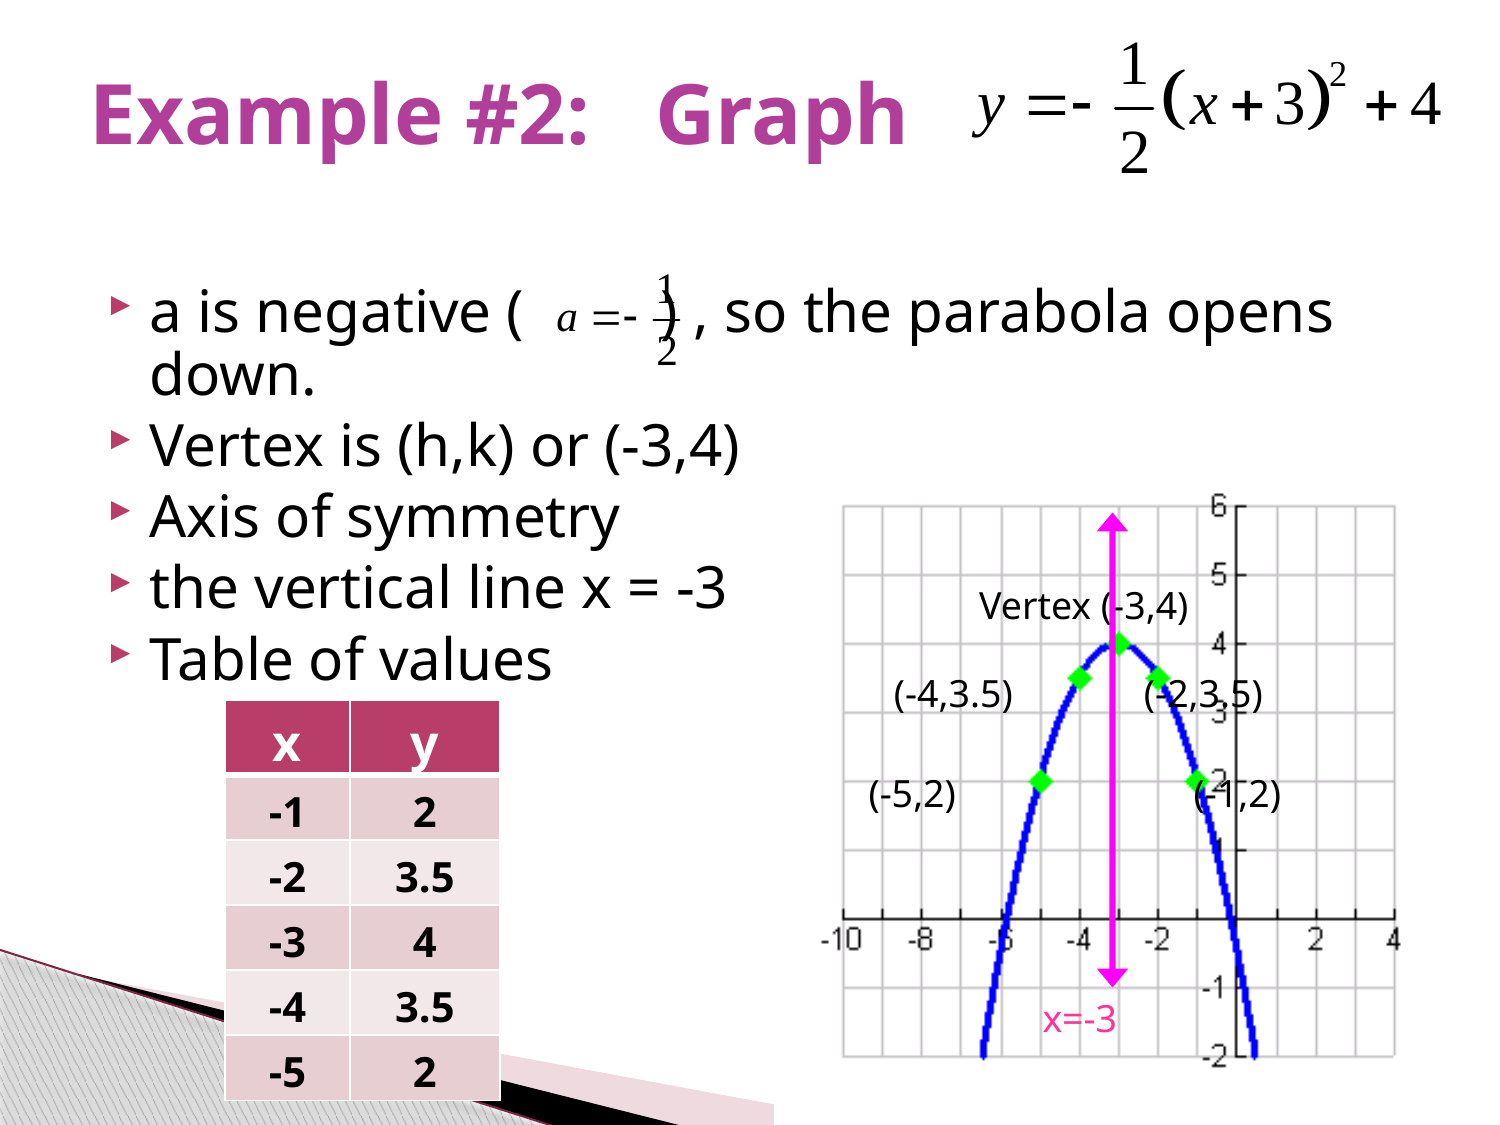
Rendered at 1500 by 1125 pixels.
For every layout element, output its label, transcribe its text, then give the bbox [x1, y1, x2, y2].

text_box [962, 24, 1451, 188]
table_cell -1 [226, 778, 349, 839]
table_cell -4 [226, 971, 349, 1034]
table_cell 2 [351, 778, 499, 839]
table_cell 4 [351, 906, 499, 969]
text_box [549, 262, 688, 375]
table_cell 3.5 [351, 971, 499, 1034]
table_cell 3.5 [351, 841, 499, 904]
table_cell -5 [226, 1036, 349, 1100]
list a is negative ( ) , so the parabola opens down. Vertex is (h,k) or (-3,4) Axis of symmetry the vertical line x = -3 Table of values [75, 275, 1500, 988]
table_header x [226, 701, 349, 772]
title Example #2: Graph [75, 47, 1425, 275]
table_cell -3 [226, 906, 349, 969]
table_cell 2 [351, 1036, 499, 1100]
table_header y [351, 701, 499, 772]
table_cell -2 [226, 841, 349, 904]
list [774, 437, 1463, 1125]
